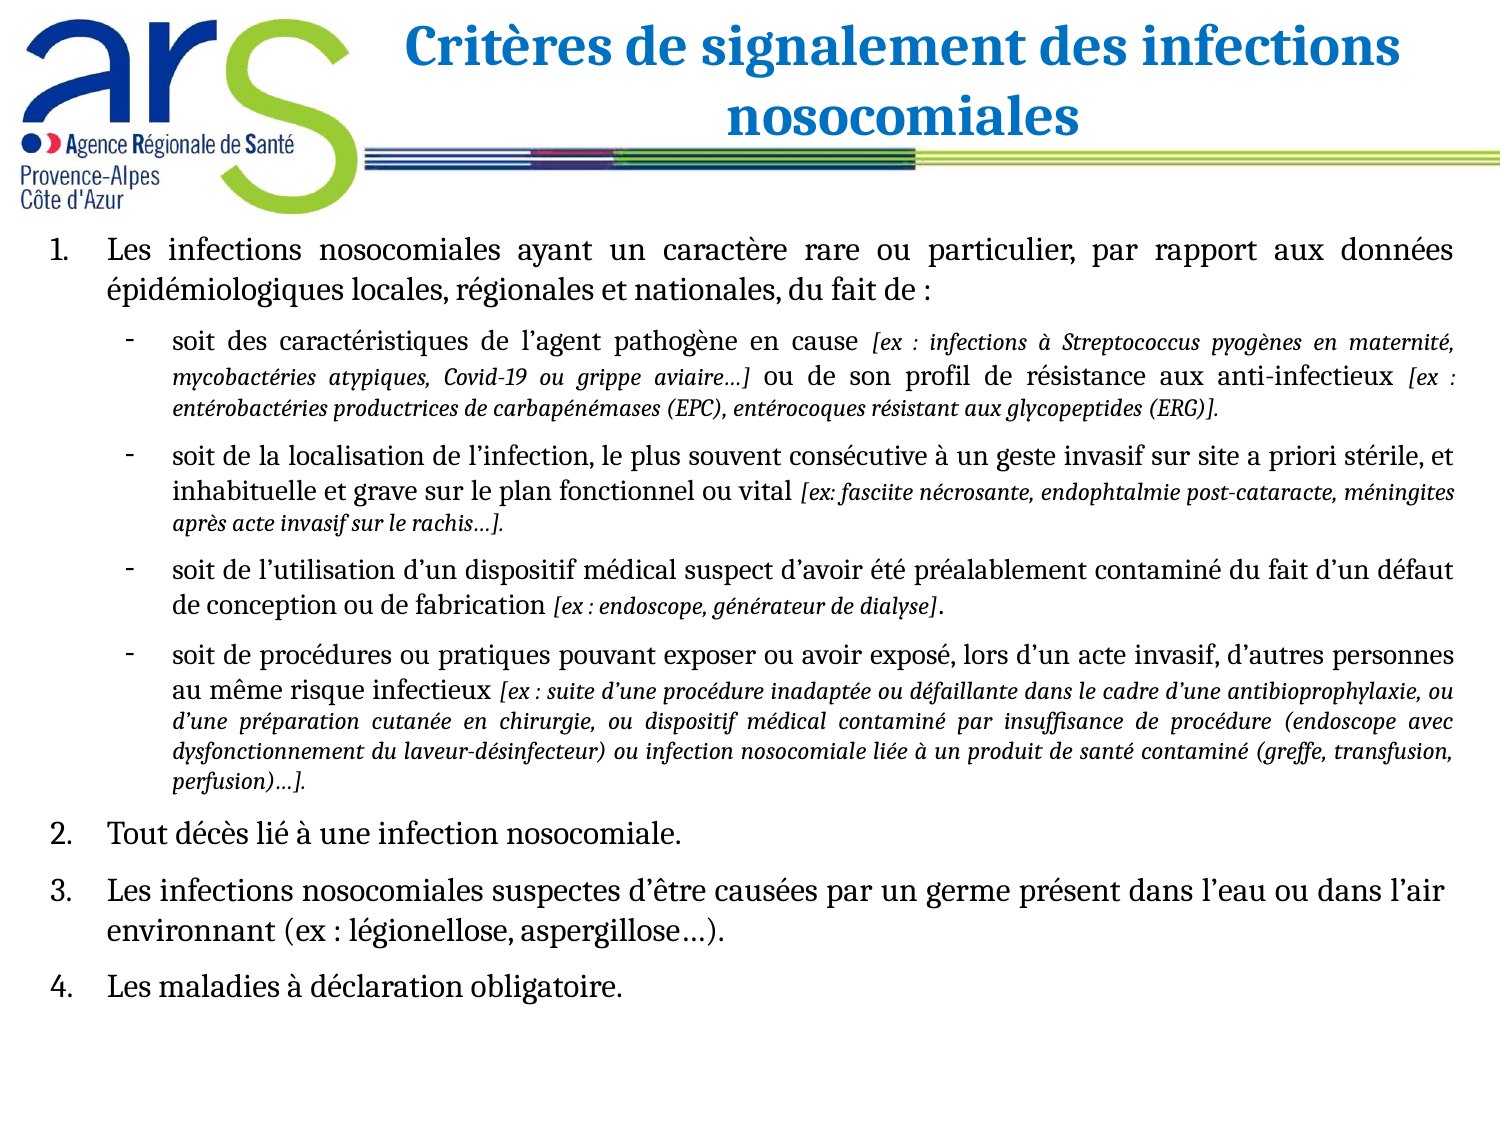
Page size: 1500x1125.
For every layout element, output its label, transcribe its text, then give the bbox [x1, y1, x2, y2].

text_box Les infections nosocomiales ayant un caractère rare ou particulier, par rapport aux données épidémiologiques locales, régionales et nationales, du fait de : soit des caractéristiques de l’agent pathogène en cause [ex : infections à Streptococcus pyogènes en maternité, mycobactéries atypiques, Covid-19 ou grippe aviaire…] ou de son profil de résistance aux anti-infectieux [ex : entérobactéries productrices de carbapénémases (EPC), entérocoques résistant aux glycopeptides (ERG)]. soit de la localisation de l’infection, le plus souvent consécutive à un geste invasif sur site a priori stérile, et inhabituelle et grave sur le plan fonctionnel ou vital [ex: fasciite nécrosante, endophtalmie post-cataracte, méningites après acte invasif sur le rachis…]. soit de l’utilisation d’un dispositif médical suspect d’avoir été préalablement contaminé du fait d’un défaut de conception ou de fabrication [ex : endoscope, générateur de dialyse]. soit de procédures ou pratiques pouvant exposer ou avoir exposé, lors d’un acte invasif, d’autres personnes au même risque infectieux [ex : suite d’une procédure inadaptée ou défaillante dans le cadre d’une antibioprophylaxie, ou d’une préparation cutanée en chirurgie, ou dispositif médical contaminé par insuffisance de procédure (endoscope avec dysfonctionnement du laveur-désinfecteur) ou infection nosocomiale liée à un produit de santé contaminé (greffe, transfusion, perfusion)…]. Tout décès lié à une infection nosocomiale. Les infections nosocomiales suspectes d’être causées par un germe présent dans l’eau ou dans l’air environnant (ex : légionellose, aspergillose…). Les maladies à déclaration obligatoire. [35, 219, 1471, 1012]
picture [0, 0, 1500, 216]
text_box Critères de signalement des infections nosocomiales [336, 0, 1471, 155]
